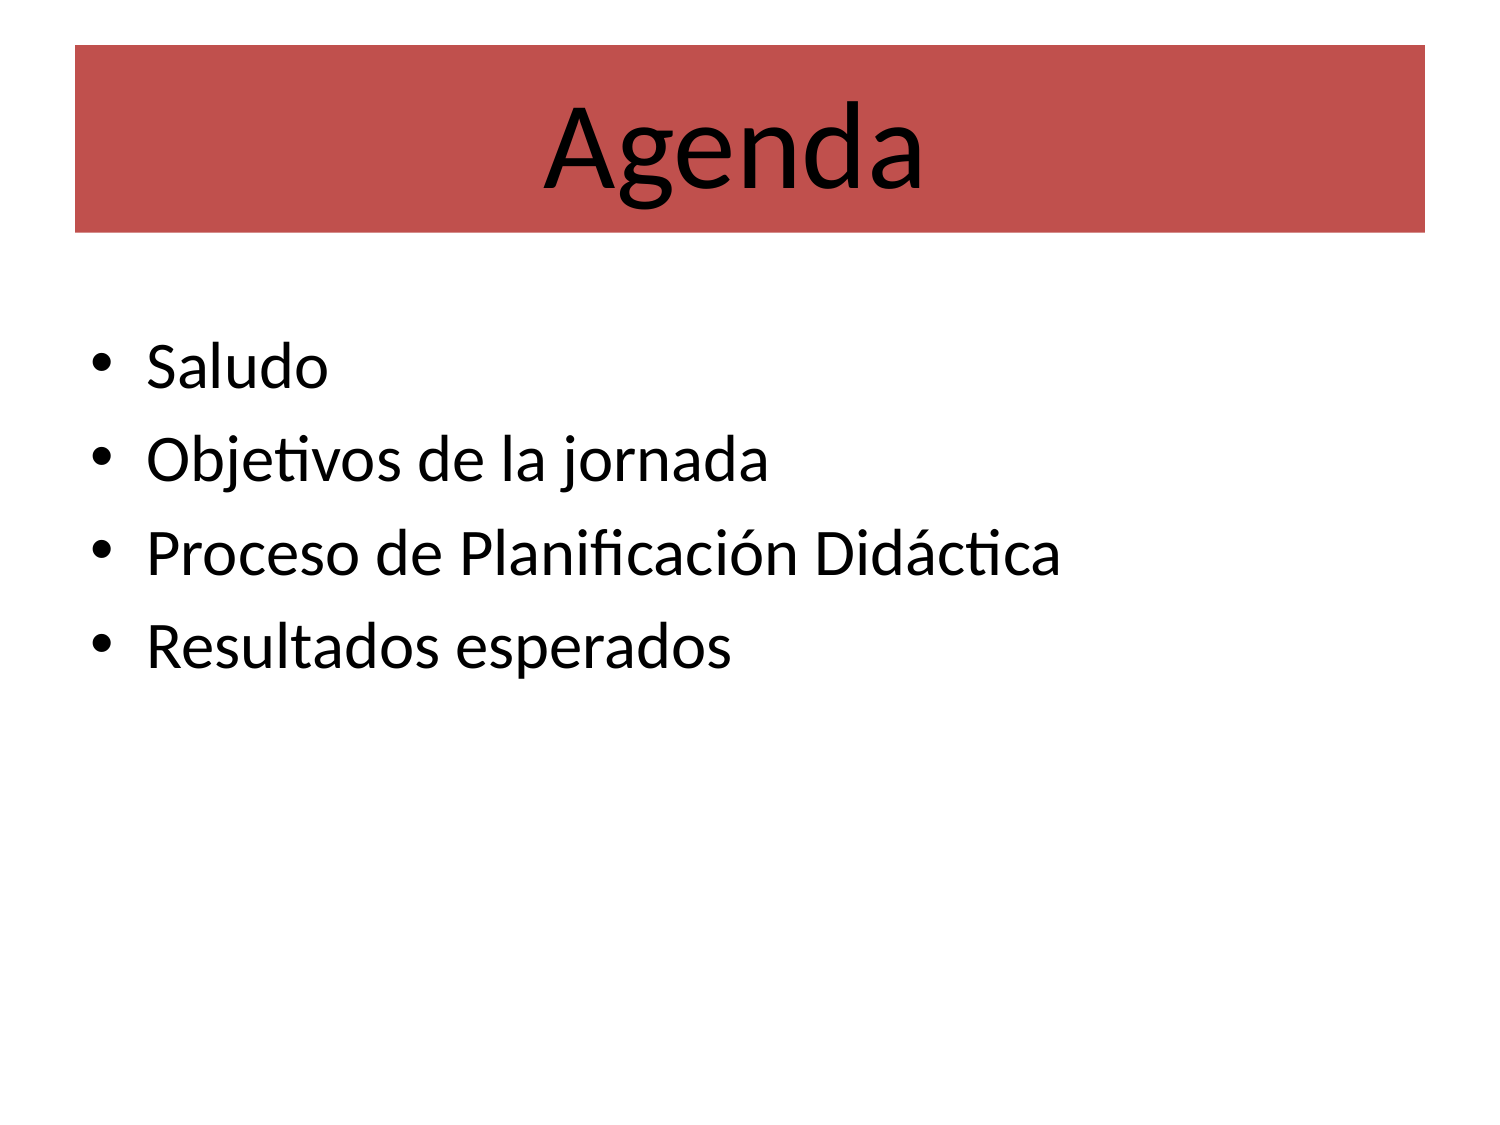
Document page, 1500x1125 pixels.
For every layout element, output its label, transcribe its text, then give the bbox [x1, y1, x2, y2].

list Saludo Objetivos de la jornada Proceso de Planificación Didáctica Resultados esperados [74, 314, 1426, 1006]
title Agenda [74, 44, 1426, 233]
